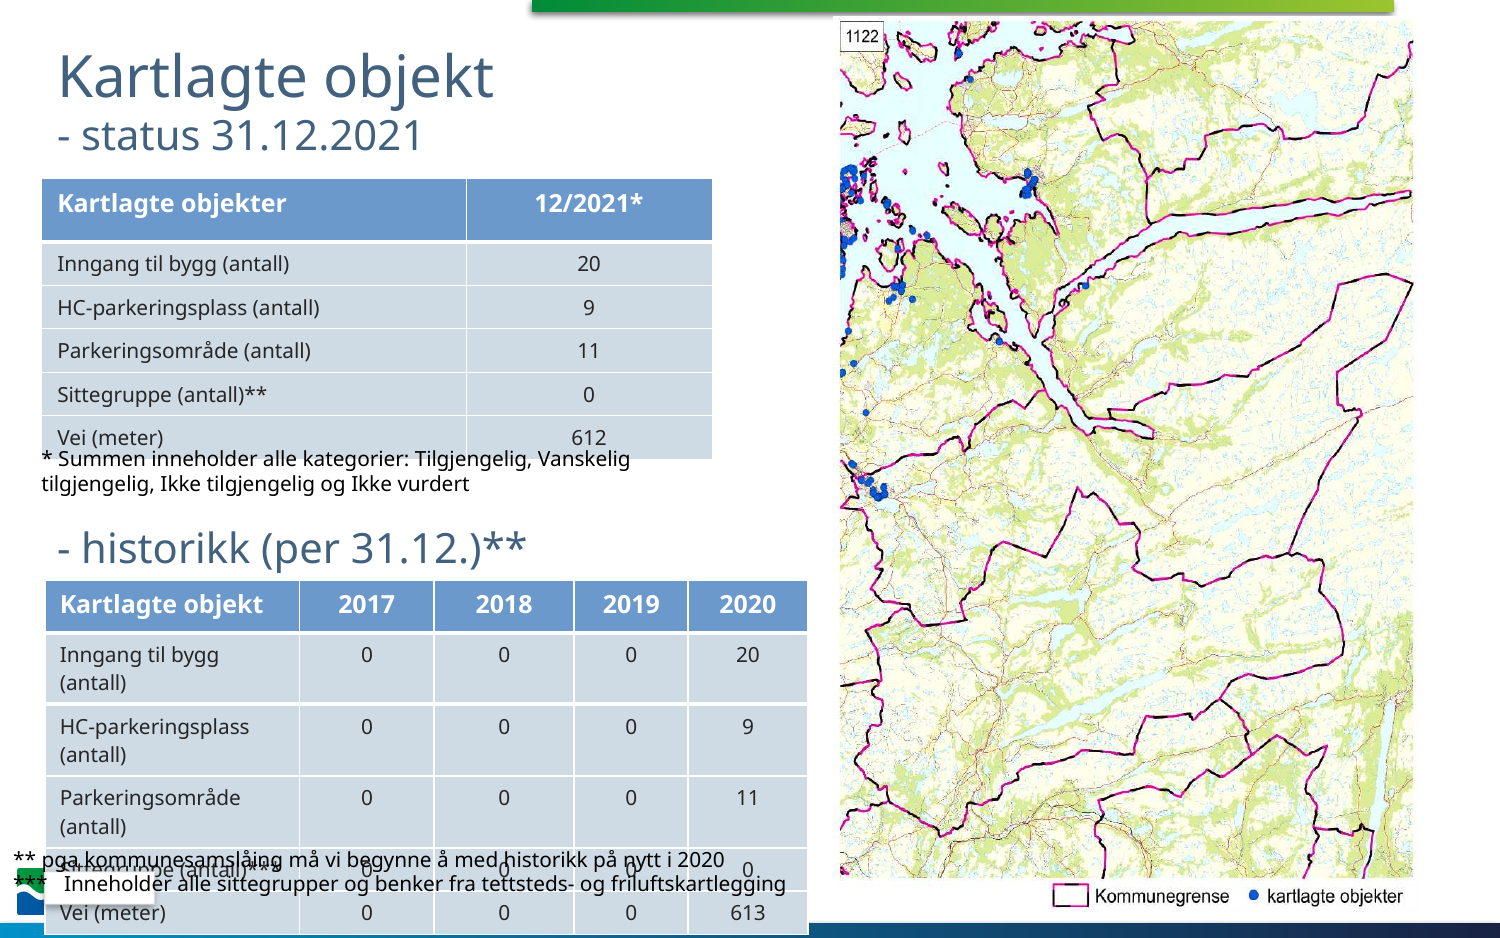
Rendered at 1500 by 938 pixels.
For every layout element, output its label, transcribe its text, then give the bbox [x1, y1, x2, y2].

text_box - historikk (per 31.12.)** [42, 496, 828, 580]
table_cell 11 [467, 329, 712, 372]
table_cell Sittegruppe (antall)** [42, 373, 466, 415]
table_cell Parkeringsområde (antall) [42, 329, 466, 372]
table_cell Vei (meter) [42, 416, 466, 438]
text_box Kartlagte objekt - status 31.12.2021 [42, 24, 828, 167]
table_cell 612 [467, 416, 712, 459]
table_cell 9 [467, 286, 712, 328]
table_cell Vei (meter) [46, 904, 299, 934]
table_cell HC-parkeringsplass (antall) [42, 286, 466, 328]
table_cell 20 [467, 244, 712, 285]
text_box ** pga kommunesamslåing må vi begynne å med historikk på nytt i 2020 *** Inneholder alle sittegrupper og benker fra tettsteds- og friluftskartlegging [0, 838, 802, 904]
table_cell Inngang til bygg (antall) [46, 635, 299, 702]
table_header 12/2021* [467, 179, 712, 240]
table_cell 0 [300, 635, 433, 702]
table_cell 0 [435, 635, 573, 702]
table_cell Inngang til bygg (antall) [42, 244, 466, 285]
table_header Kartlagte objekter [42, 179, 466, 240]
table_cell 0 [575, 635, 687, 702]
table_header 2017 [300, 581, 433, 631]
table_header 2020 [689, 581, 807, 631]
table_cell 20 [689, 635, 807, 702]
table_cell 613 [689, 892, 807, 934]
table_cell 0 [435, 777, 573, 838]
table_cell Parkeringsområde (antall) [46, 777, 299, 838]
table_cell HC-parkeringsplass (antall) [46, 706, 299, 775]
table_cell 0 [300, 706, 433, 775]
table_cell 0 [575, 777, 687, 838]
table_header 2018 [435, 581, 573, 631]
table_cell 9 [689, 706, 807, 775]
text_box * Summen inneholder alle kategorier: Tilgjengelig, Vanskelig tilgjengelig, Ikke tilgjengelig og Ikke vurdert [26, 438, 711, 504]
table_cell 0 [467, 373, 712, 415]
table_cell 0 [435, 706, 573, 775]
table_cell 0 [435, 904, 573, 934]
table_header 2019 [575, 581, 687, 631]
picture [833, 16, 1419, 913]
table_cell 0 [300, 777, 433, 838]
table_cell 0 [300, 904, 433, 934]
table_cell 0 [575, 706, 687, 775]
table_cell 0 [802, 849, 807, 890]
table_header Kartlagte objekt [46, 581, 299, 631]
table_cell 11 [689, 777, 807, 847]
table_cell 0 [575, 904, 687, 934]
